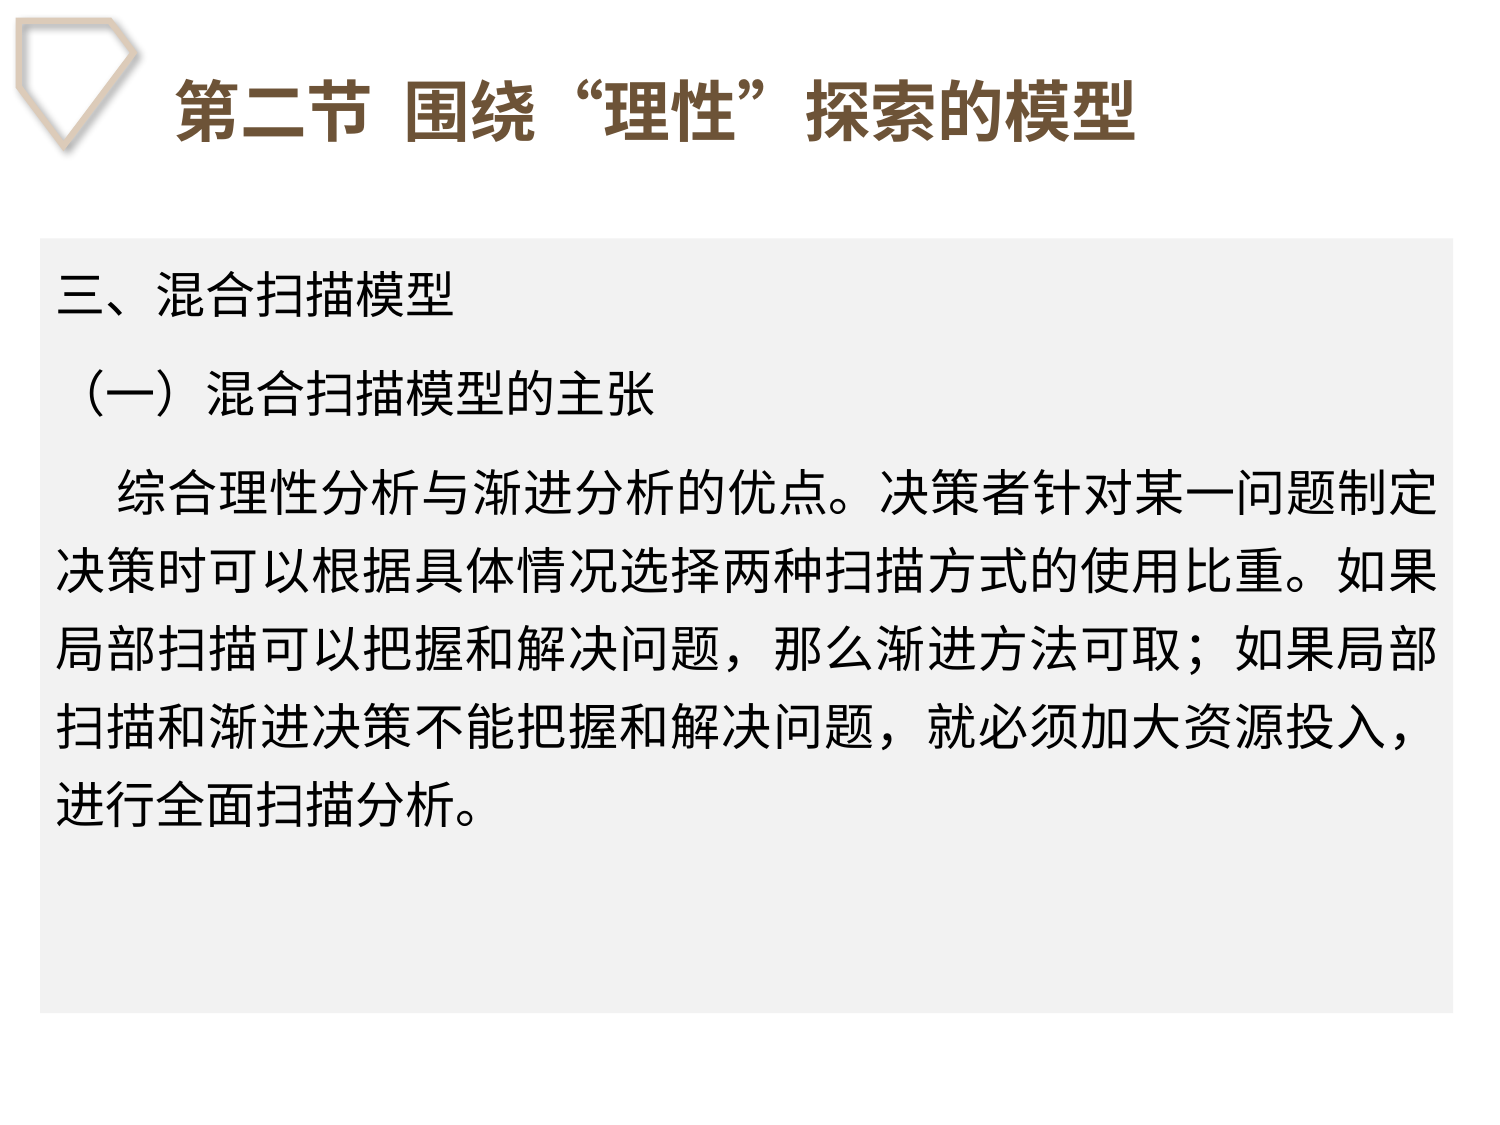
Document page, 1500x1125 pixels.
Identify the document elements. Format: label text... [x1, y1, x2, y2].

list 三、混合扫描模型 （一）混合扫描模型的主张 综合理性分析与渐进分析的优点。决策者针对某一问题制定决策时可以根据具体情况选择两种扫描方式的使用比重。如果局部扫描可以把握和解决问题，那么渐进方法可取；如果局部扫描和渐进决策不能把握和解决问题，就必须加大资源投入，进行全面扫描分析。 [40, 238, 1454, 1014]
title 第二节 围绕“理性”探索的模型 [158, 0, 1456, 159]
